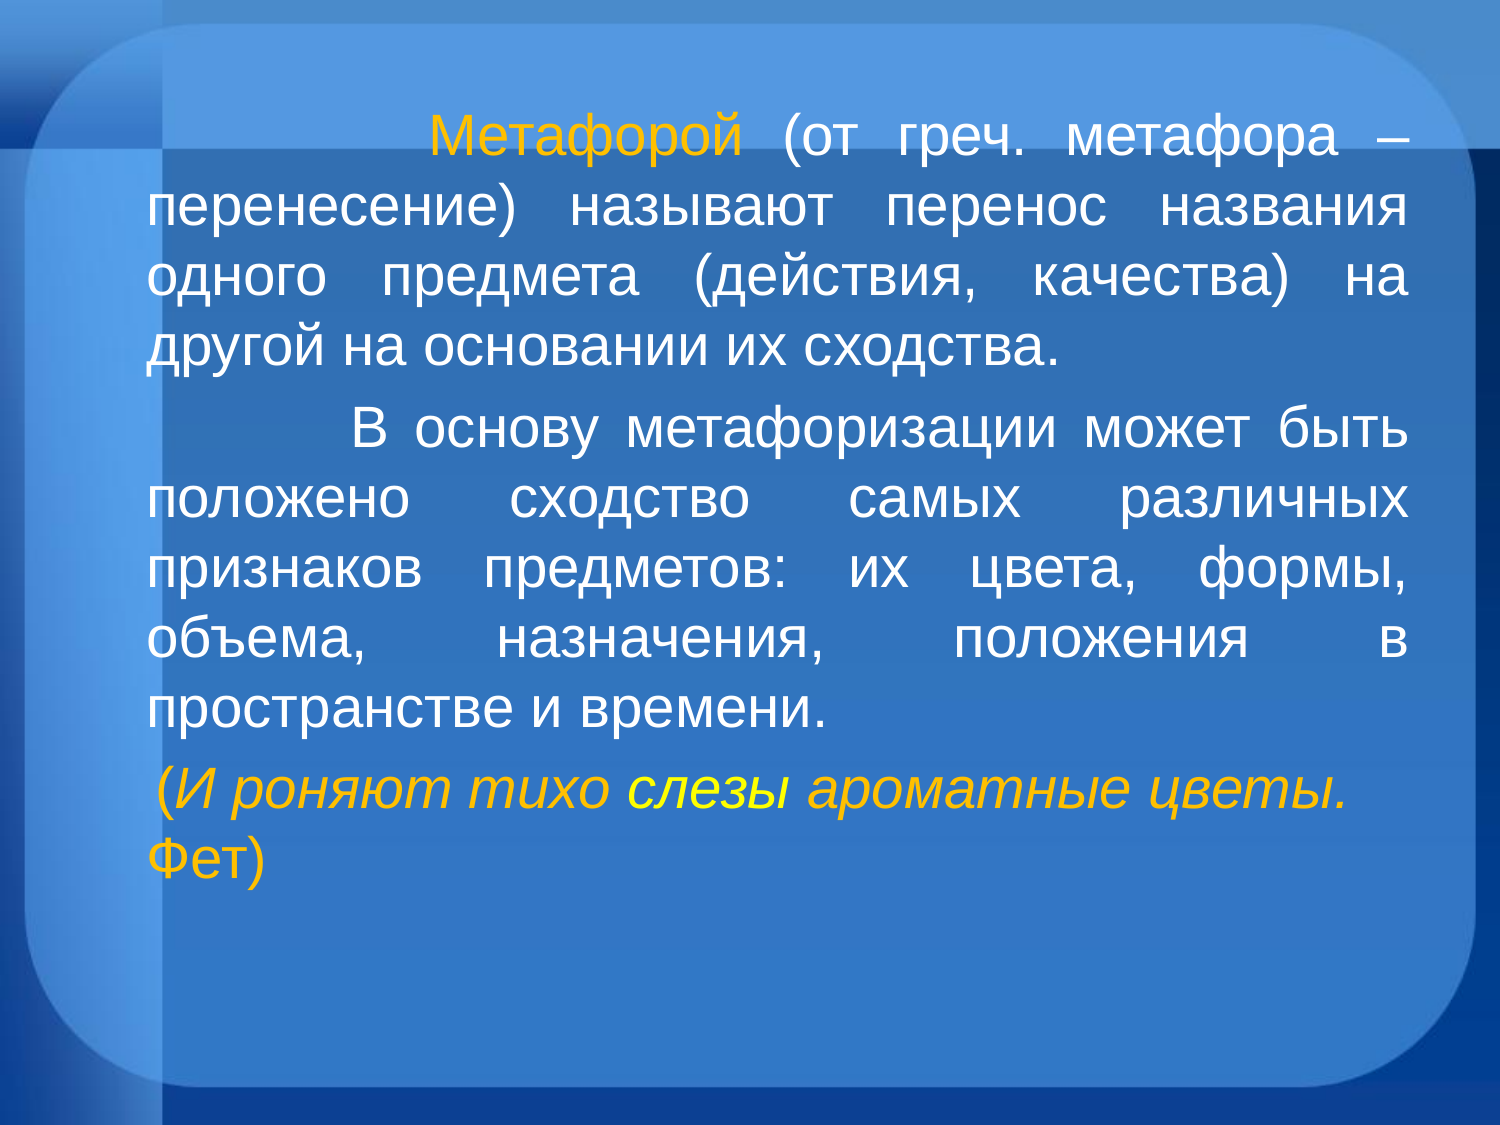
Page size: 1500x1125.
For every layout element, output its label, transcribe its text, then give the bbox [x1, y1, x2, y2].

list Метафорой (от греч. метафора – перенесение) называют перенос названия одного предмета (действия, качества) на другой на основании их сходства. В основу метафоризации может быть положено сходство самых различных признаков предметов: их цвета, формы, объема, назначения, положения в пространстве и времени. (И роняют тихо слезы ароматные цветы. Фет) [74, 89, 1426, 1006]
picture [0, 0, 1500, 1125]
